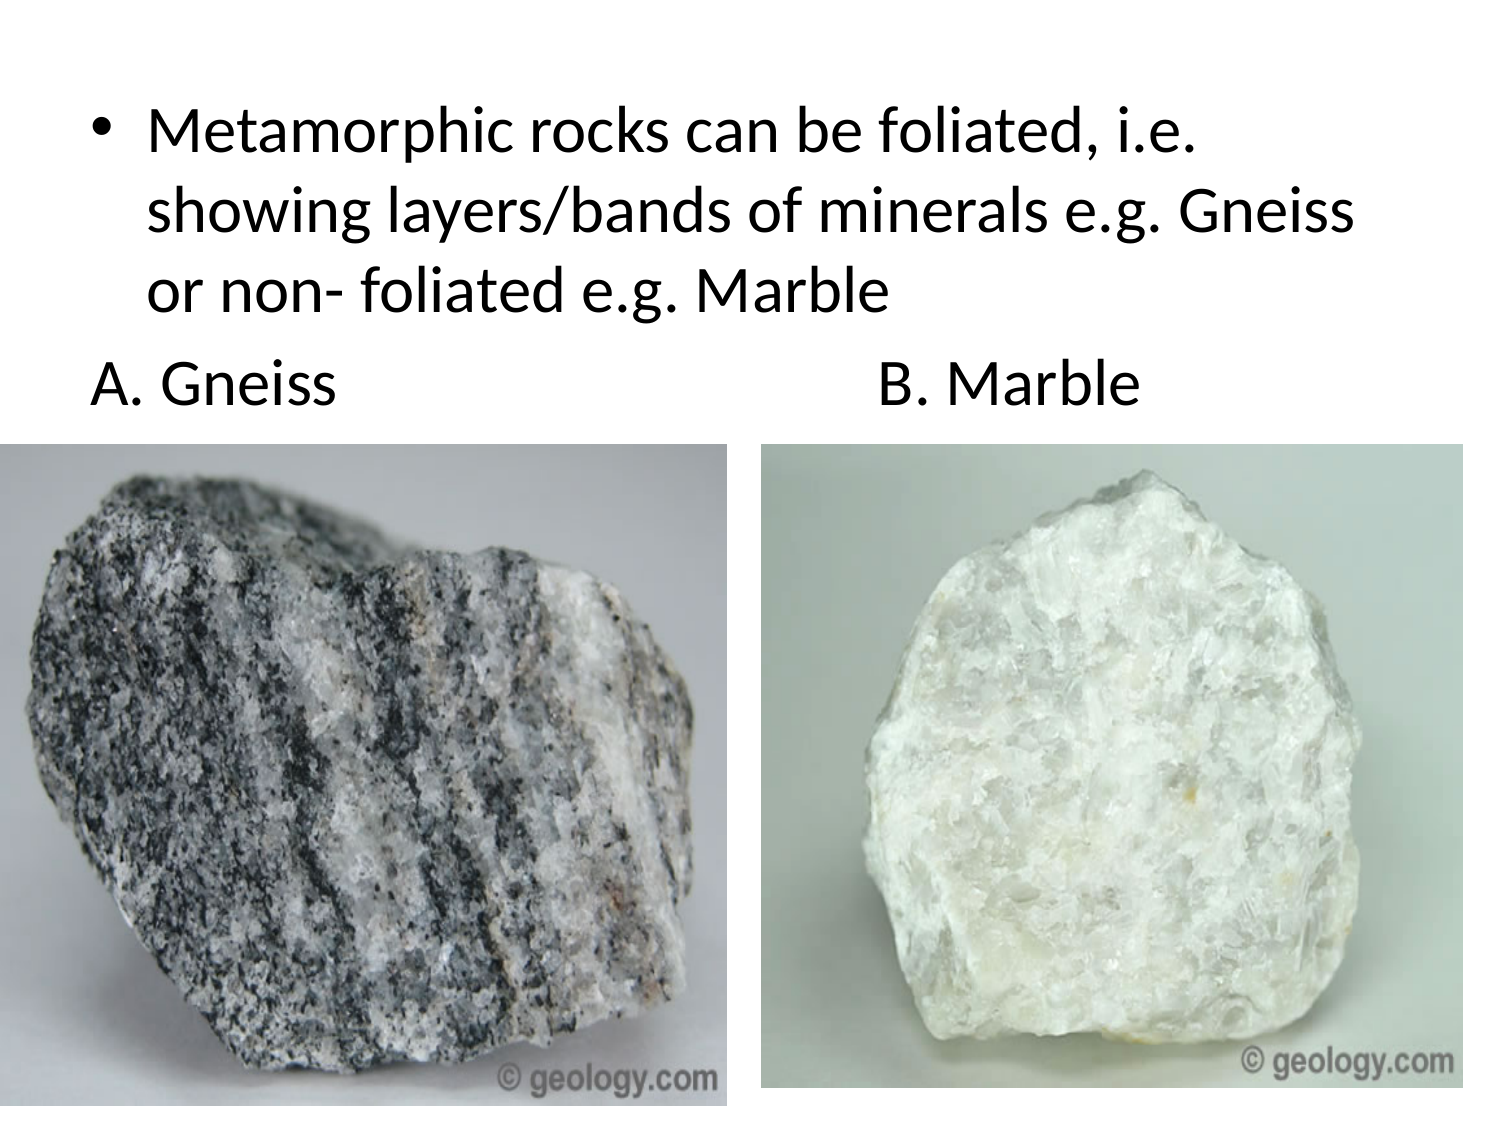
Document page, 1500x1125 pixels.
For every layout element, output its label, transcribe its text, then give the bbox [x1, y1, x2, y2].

picture [761, 444, 1463, 1088]
picture [0, 444, 727, 1106]
list Metamorphic rocks can be foliated, i.e. showing layers/bands of minerals e.g. Gneiss or non- foliated e.g. Marble A. Gneiss B. Marble [75, 78, 1425, 1005]
